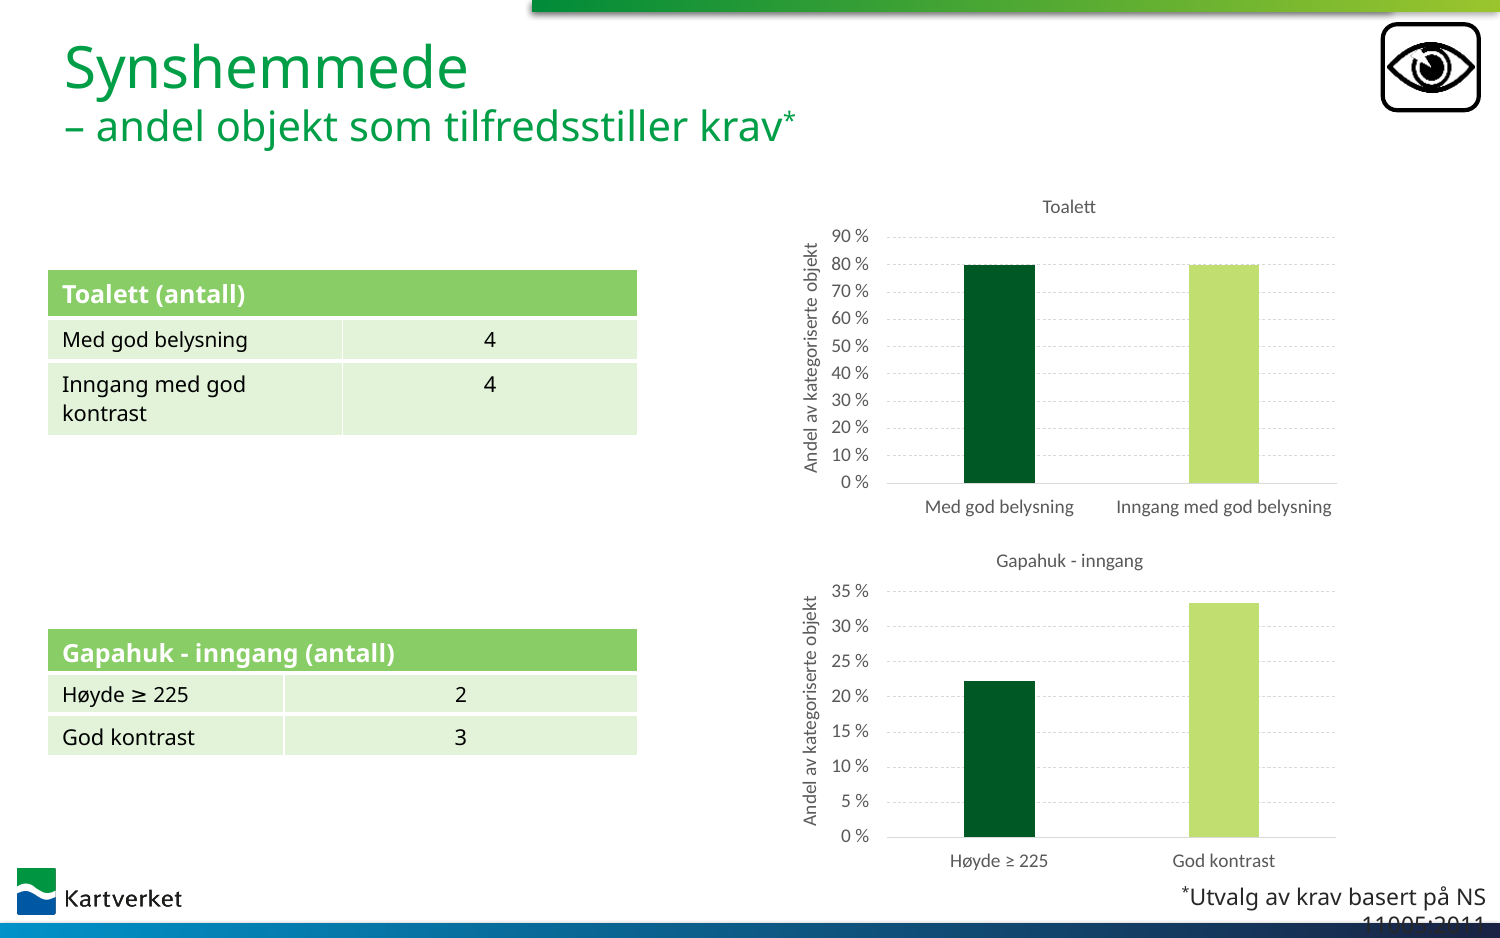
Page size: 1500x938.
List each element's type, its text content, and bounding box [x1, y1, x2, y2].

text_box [1382, 24, 1480, 111]
table_header Gapahuk - inngang (antall) [48, 629, 637, 671]
table_cell 3 [285, 716, 637, 755]
table_cell 4 [343, 363, 637, 435]
table_cell Høyde ≥ 225 [48, 675, 283, 712]
text_box *Utvalg av krav basert på NS 11005:2011 [1068, 873, 1500, 938]
table_cell 2 [285, 675, 637, 712]
text_box Synshemmede – andel objekt som tilfredsstiller krav* [49, 24, 1431, 158]
table_cell Med god belysning [48, 320, 342, 359]
table_header Toalett (antall) [48, 270, 637, 316]
picture [791, 187, 1348, 526]
table_cell 4 [343, 320, 637, 359]
table_cell God kontrast [48, 716, 283, 755]
table_cell Inngang med god kontrast [48, 363, 342, 435]
picture [791, 541, 1348, 880]
